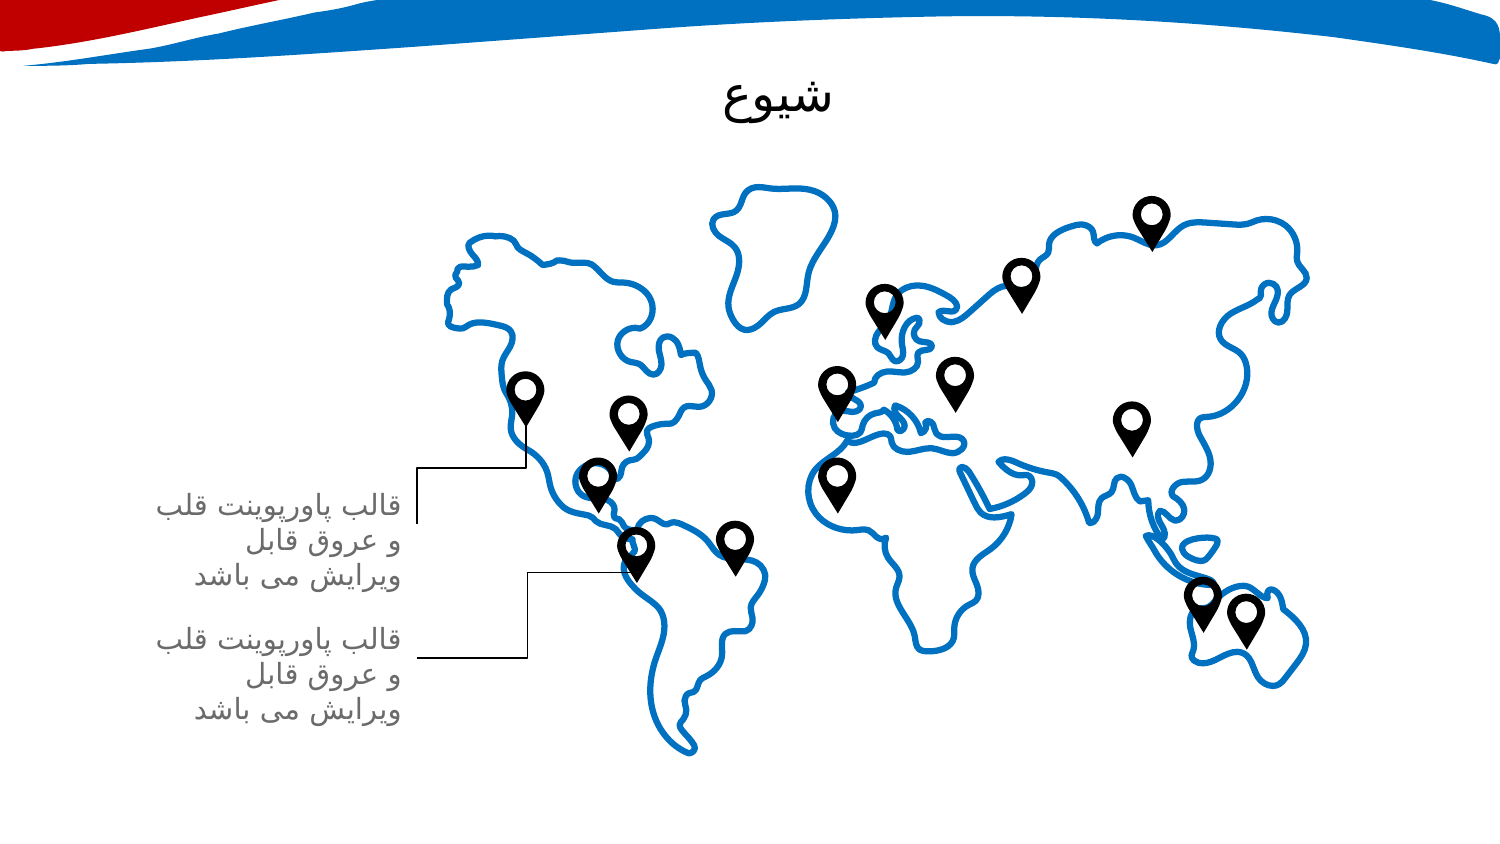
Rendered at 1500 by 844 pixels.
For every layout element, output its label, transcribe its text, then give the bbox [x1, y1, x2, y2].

subtitle قالب پاورپوینت قلب و عروق قابل ویرایش می باشد [130, 471, 417, 577]
subtitle قالب پاورپوینت قلب و عروق قابل ویرایش می باشد [130, 605, 417, 711]
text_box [446, 187, 1308, 754]
title شیوع [566, 46, 991, 141]
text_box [416, 572, 639, 659]
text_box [416, 411, 526, 525]
